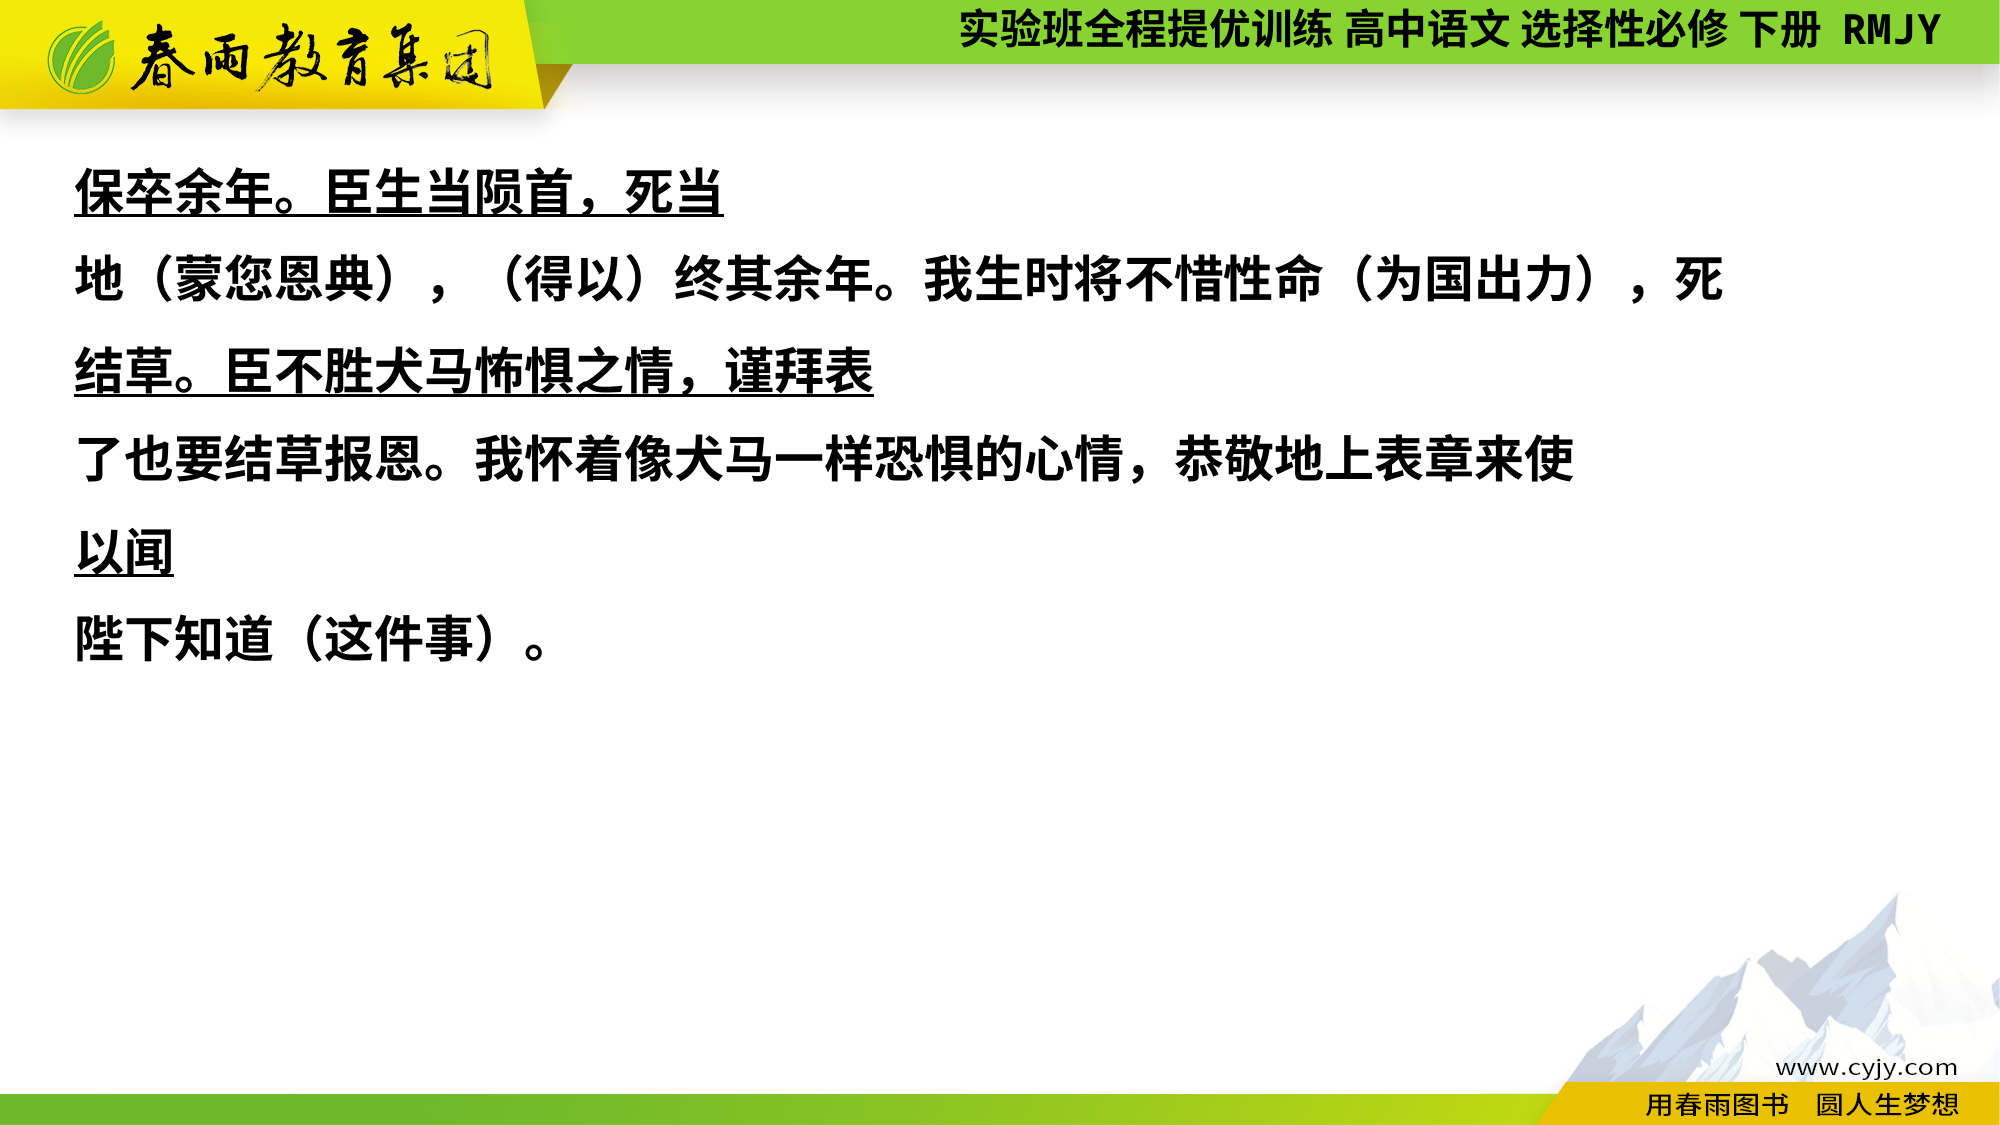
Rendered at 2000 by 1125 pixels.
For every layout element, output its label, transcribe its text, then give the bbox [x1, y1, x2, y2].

picture [0, 0, 2000, 1125]
text_box 地（蒙您恩典），（得以）终其余年。我生时将不惜性命（为国出力），死 了也要结草报恩。我怀着像犬马一样恐惧的心情，恭敬地上表章来使 陛下知道（这件事）。 [59, 209, 1944, 675]
